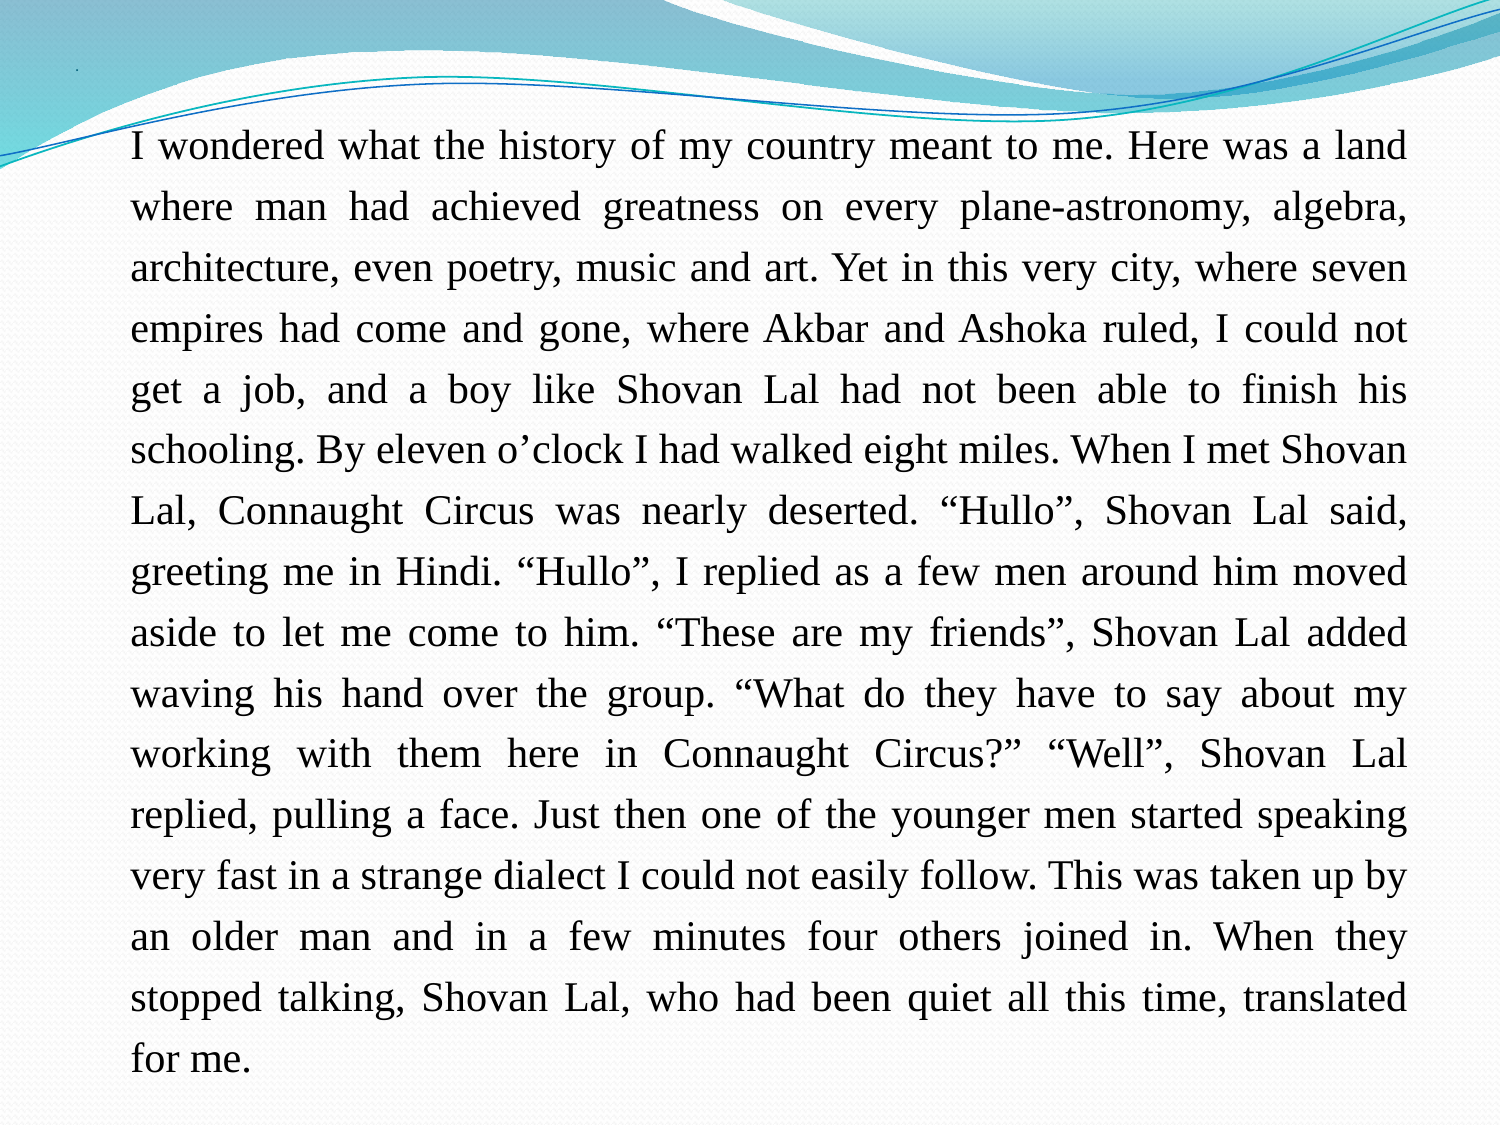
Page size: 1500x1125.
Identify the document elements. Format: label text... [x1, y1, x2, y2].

title . [75, 45, 1425, 75]
list I wondered what the history of my country meant to me. Here was a land where man had achieved greatness on every plane-astronomy, algebra, architecture, even poetry, music and art. Yet in this very city, where seven empires had come and gone, where Akbar and Ashoka ruled, I could not get a job, and a boy like Shovan Lal had not been able to finish his schooling. By eleven o’clock I had walked eight miles. When I met Shovan Lal, Connaught Circus was nearly deserted. “Hullo”, Shovan Lal said, greeting me in Hindi. “Hullo”, I replied as a few men around him moved aside to let me come to him. “These are my friends”, Shovan Lal added waving his hand over the group. “What do they have to say about my working with them here in Connaught Circus?” “Well”, Shovan Lal replied, pulling a face. Just then one of the younger men started speaking very fast in a strange dialect I could not easily follow. This was taken up by an older man and in a few minutes four others joined in. When they stopped talking, Shovan Lal, who had been quiet all this time, translated for me. [75, 99, 1425, 1100]
